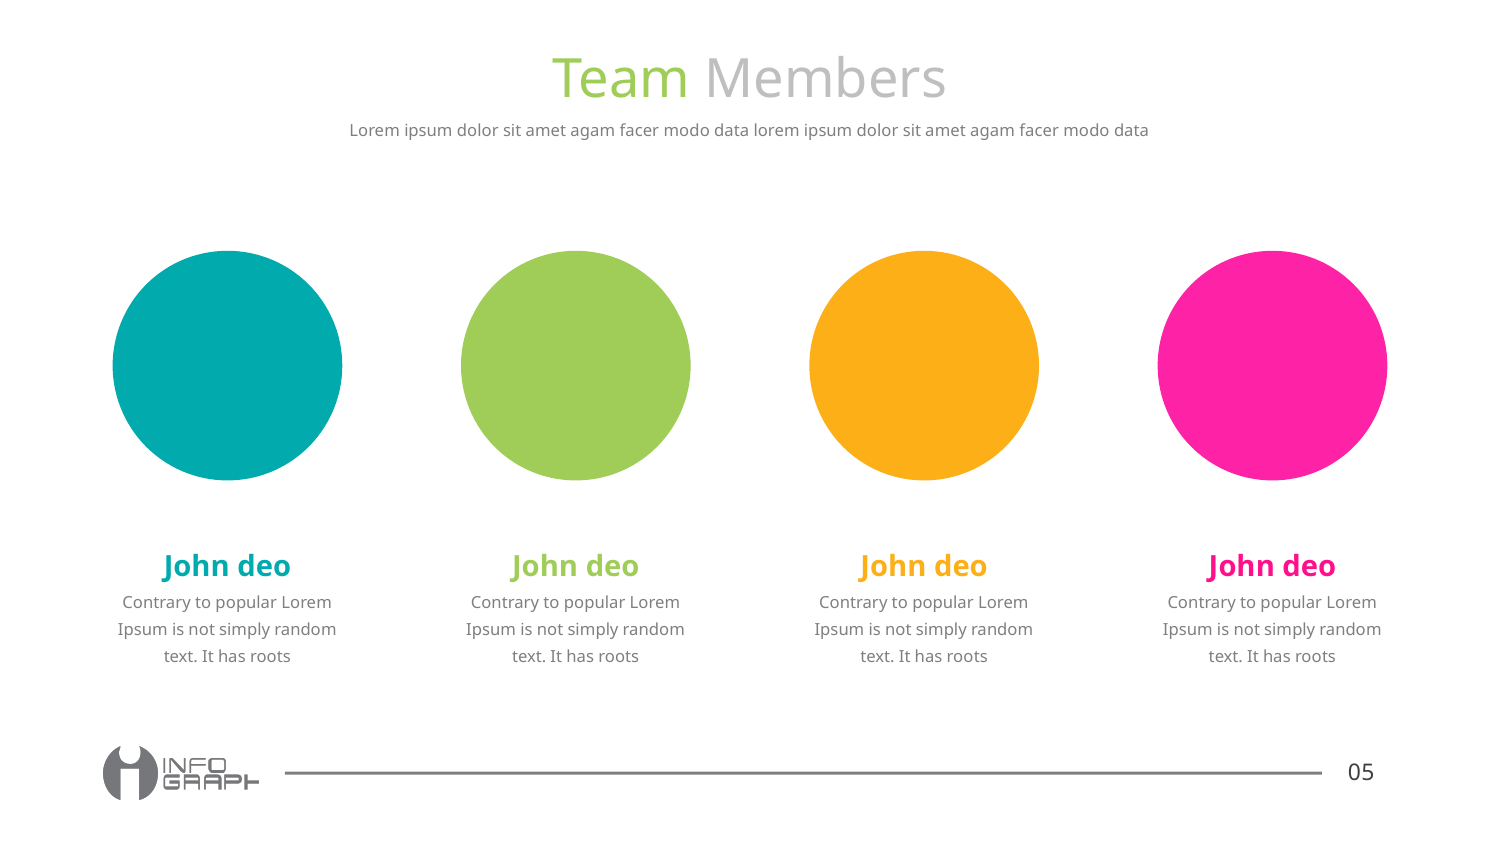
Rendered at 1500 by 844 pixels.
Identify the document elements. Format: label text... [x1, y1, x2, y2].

picture [103, 746, 259, 800]
text_box Contrary to popular Lorem Ipsum is not simply random text. It has roots [451, 579, 701, 662]
title Team Members [103, 37, 1397, 122]
text_box John deo [839, 532, 1009, 579]
text_box Contrary to popular Lorem Ipsum is not simply random text. It has roots [1148, 579, 1397, 662]
list Lorem ipsum dolor sit amet agam facer modo data lorem ipsum dolor sit amet agam facer modo data [103, 122, 1397, 149]
picture [813, 254, 1036, 477]
text_box John deo [491, 532, 661, 579]
picture [1161, 254, 1384, 477]
text_box John deo [143, 532, 312, 579]
text_box John deo [1188, 532, 1357, 579]
text_box Contrary to popular Lorem Ipsum is not simply random text. It has roots [799, 579, 1049, 662]
picture [116, 254, 339, 477]
picture [464, 254, 687, 477]
text_box Contrary to popular Lorem Ipsum is not simply random text. It has roots [103, 579, 352, 662]
slide_number 0‹#› [1325, 737, 1397, 809]
